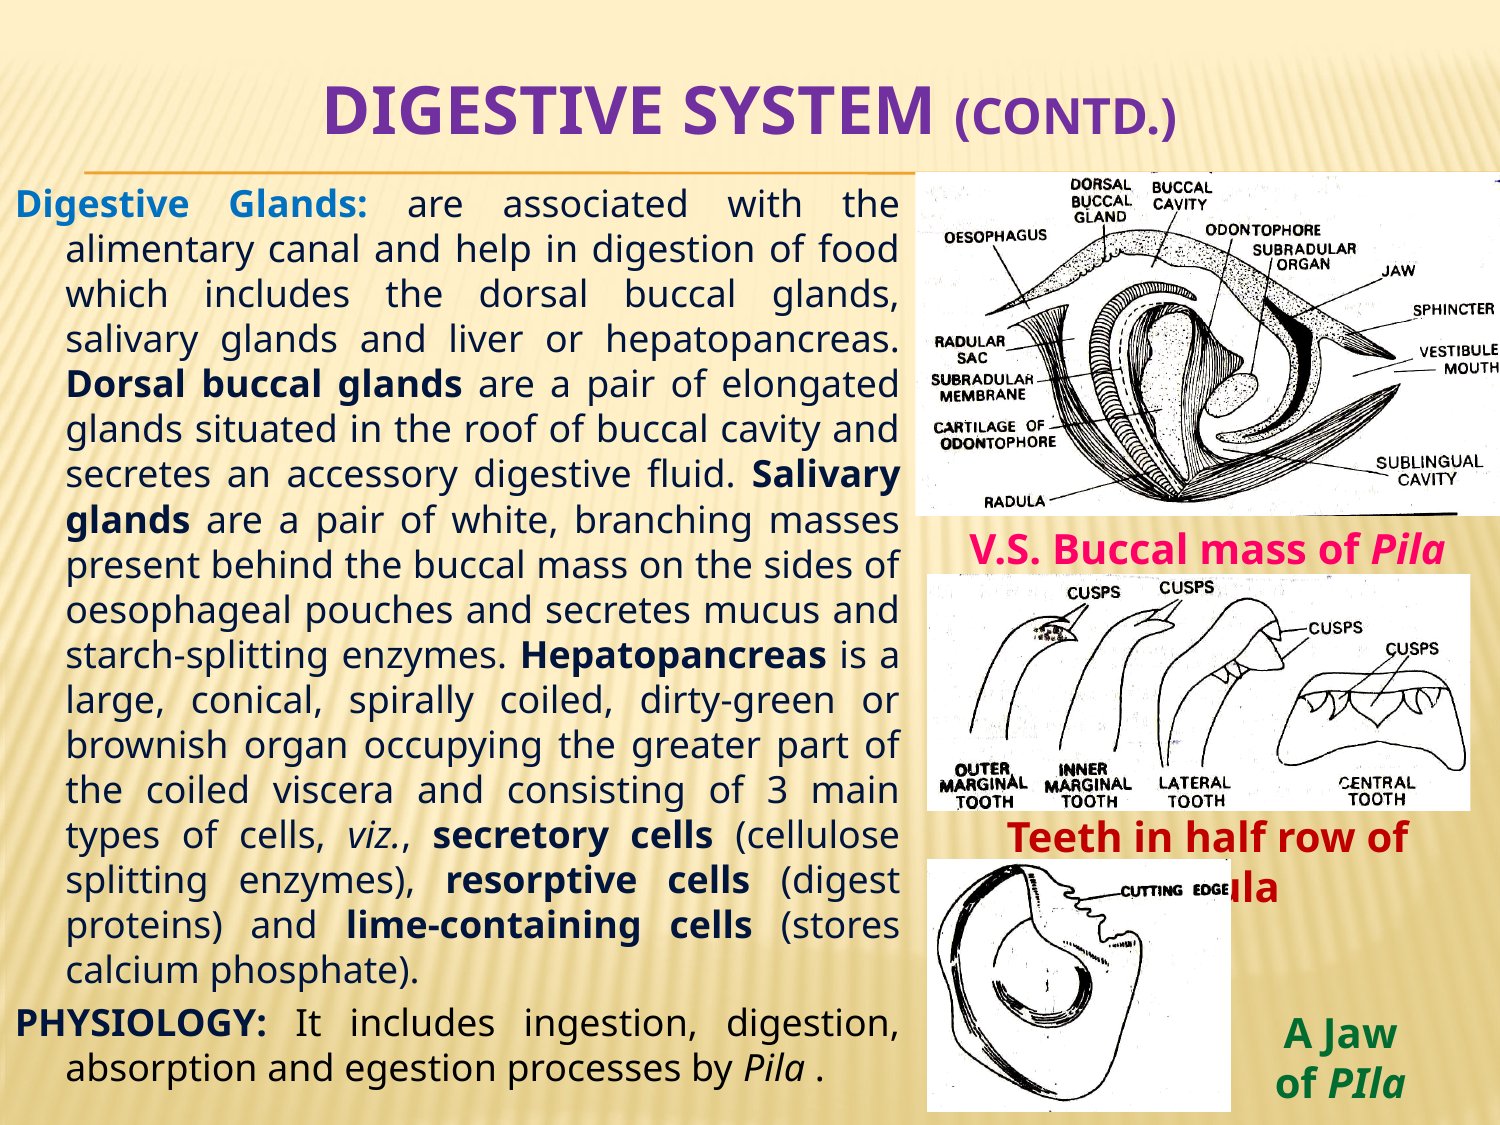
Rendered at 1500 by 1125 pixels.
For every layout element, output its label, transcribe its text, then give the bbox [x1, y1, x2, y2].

title Digestive System (Contd.) [0, 54, 1500, 161]
text_box A Jaw of PIla [1257, 999, 1424, 1115]
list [914, 172, 1500, 516]
picture [926, 573, 1471, 811]
text_box V.S. Buccal mass of Pila [927, 532, 1489, 580]
text_box Teeth in half row of Radula [927, 803, 1489, 919]
list Digestive Glands: are associated with the alimentary canal and help in digestion of food which includes the dorsal buccal glands, salivary glands and liver or hepatopancreas. Dorsal buccal glands are a pair of elongated glands situated in the roof of buccal cavity and secretes an accessory digestive fluid. Salivary glands are a pair of white, branching masses present behind the buccal mass on the sides of oesophageal pouches and secretes mucus and starch-splitting enzymes. Hepatopancreas is a large, conical, spirally coiled, dirty-green or brownish organ occupying the greater part of the coiled viscera and consisting of 3 main types of cells, viz., secretory cells (cellulose splitting enzymes), resorptive cells (digest proteins) and lime-containing cells (stores calcium phosphate). PHYSIOLOGY: It includes ingestion, digestion, absorption and egestion processes by Pila . [0, 172, 916, 1125]
picture [926, 859, 1235, 1112]
